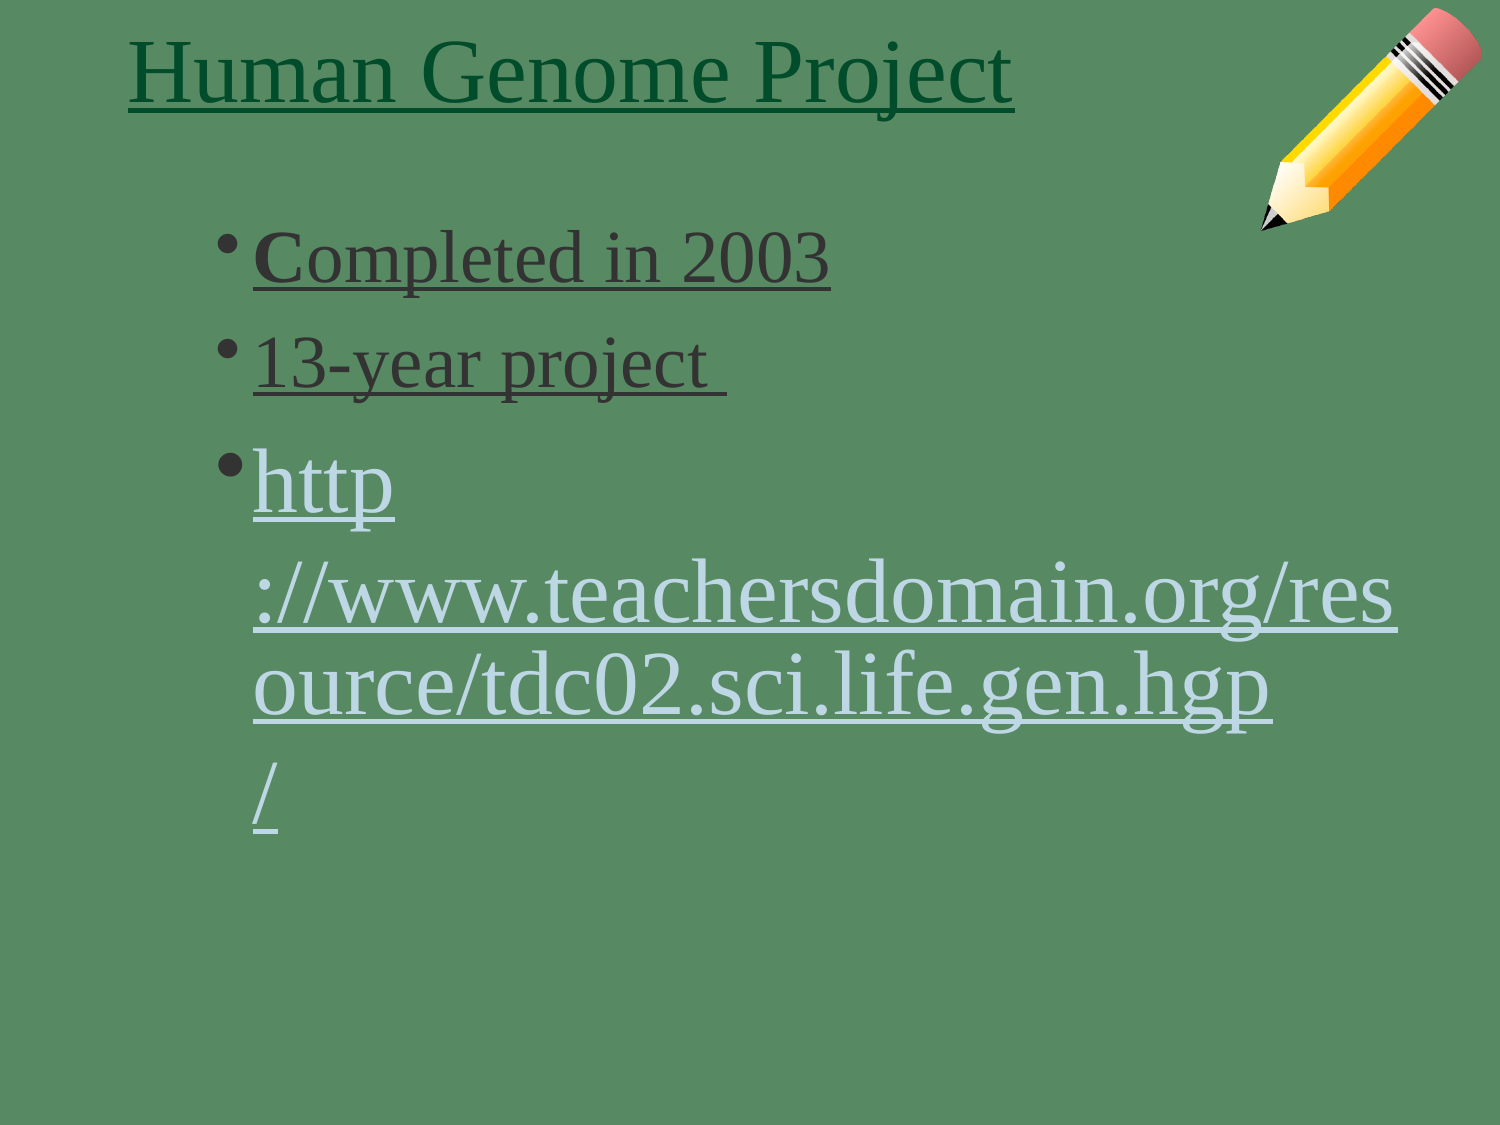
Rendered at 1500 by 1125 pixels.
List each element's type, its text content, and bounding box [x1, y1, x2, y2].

picture [1260, 8, 1483, 231]
title Human Genome Project [112, 24, 1254, 129]
list Completed in 2003 13-year project http://www.teachersdomain.org/resource/tdc02.sci.life.gen.hgp/ [49, 199, 1438, 938]
